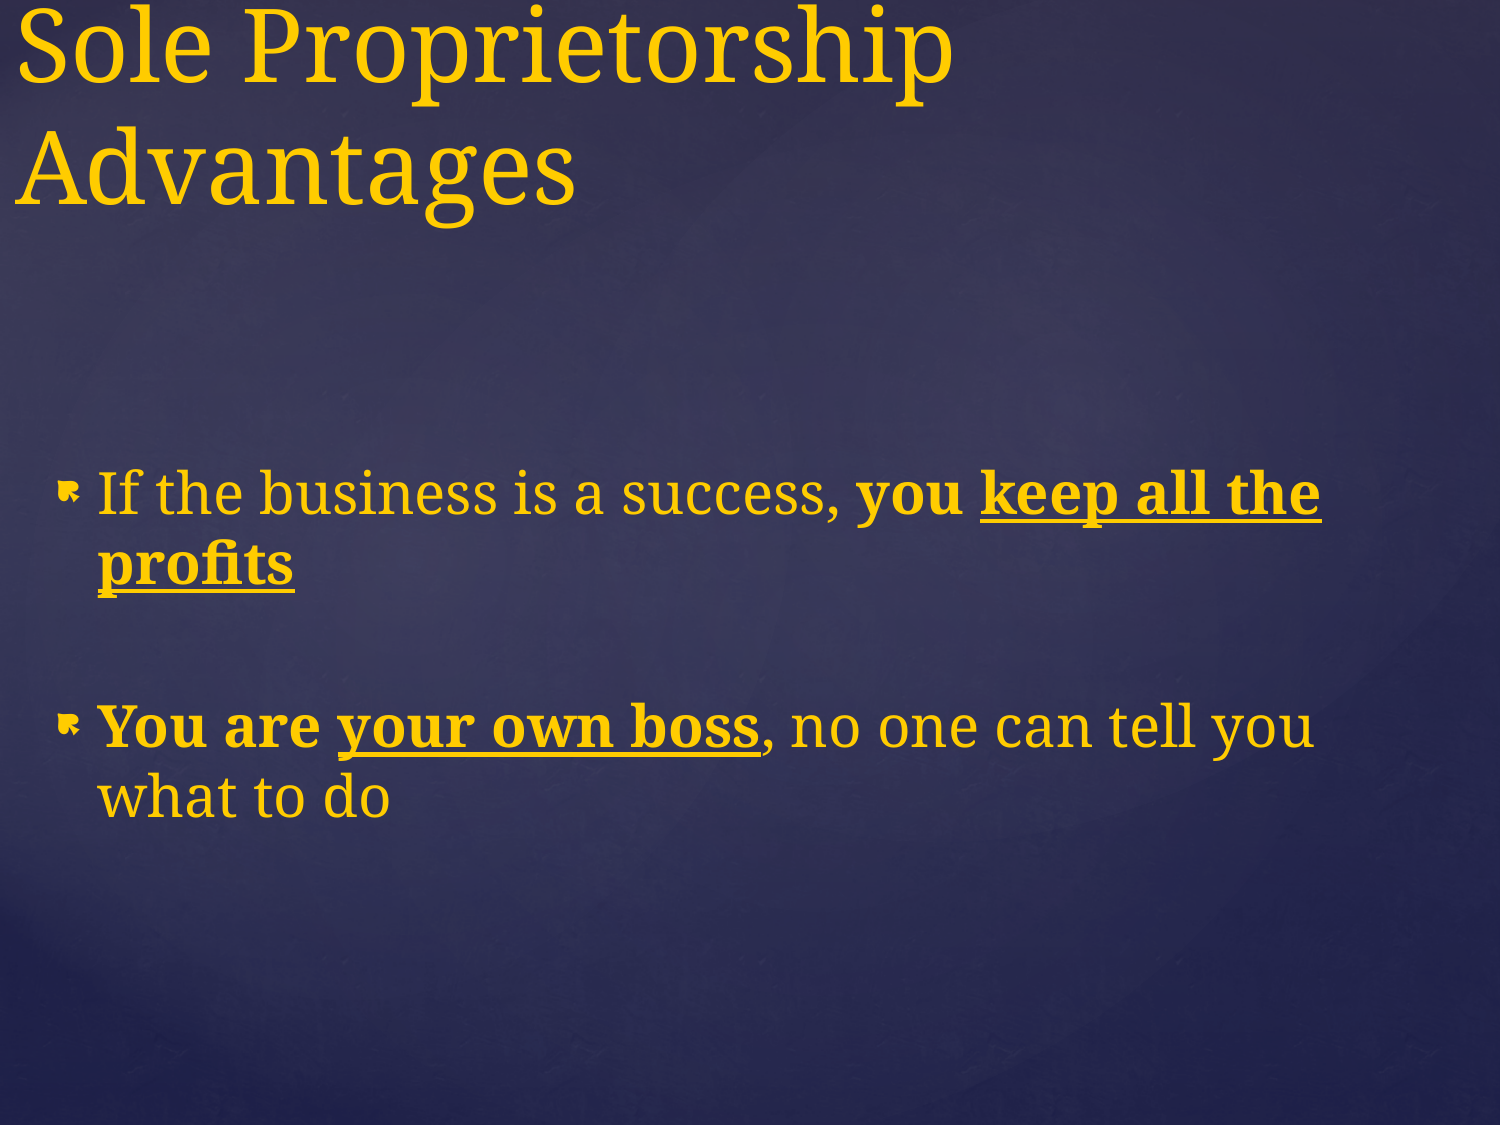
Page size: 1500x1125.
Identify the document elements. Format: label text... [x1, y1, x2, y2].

list If the business is a success, you keep all the profits You are your own boss, no one can tell you what to do [37, 312, 1463, 1055]
title Sole Proprietorship Advantages [0, 45, 1475, 233]
